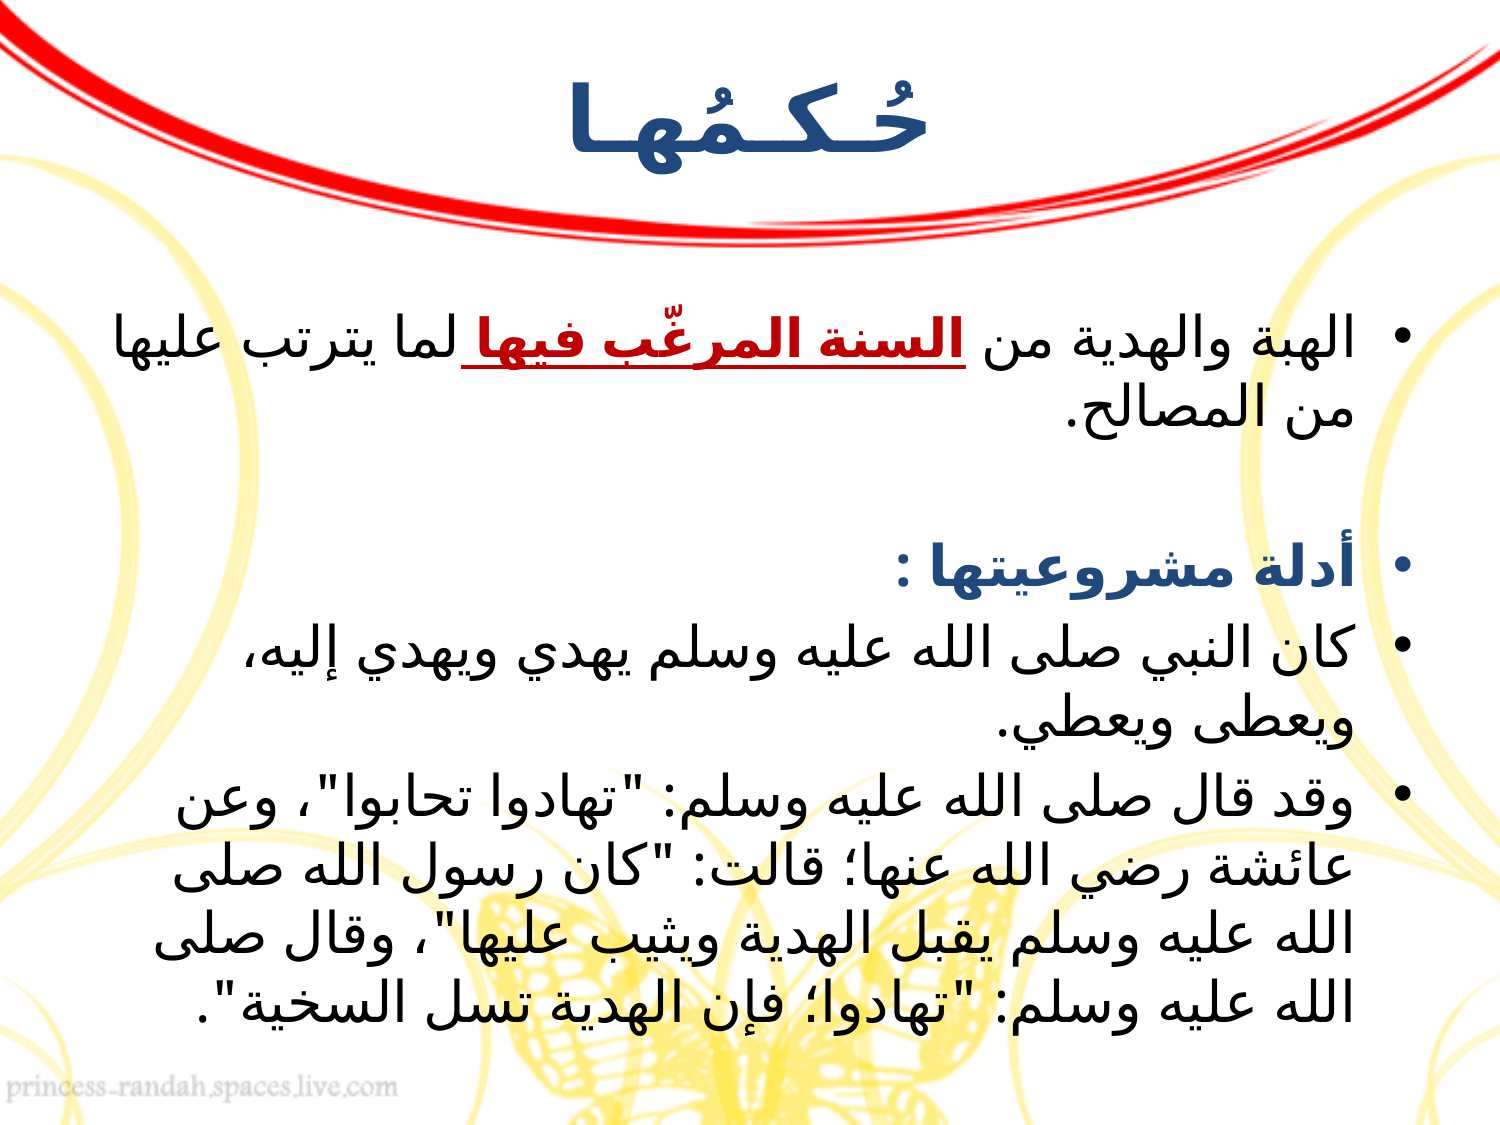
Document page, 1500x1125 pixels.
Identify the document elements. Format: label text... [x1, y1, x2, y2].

title حُـكـمُهـا [75, 45, 1425, 188]
list الهبة والهدية من السنة المرغّب فيها لما يترتب عليها من المصالح. أدلة مشروعيتها : كان النبي صلى الله عليه وسلم يهدي ويهدي إليه، ويعطى ويعطي. وقد قال صلى الله عليه وسلم: "تهادوا تحابوا"، وعن عائشة رضي الله عنها؛ قالت: "كان رسول الله صلى الله عليه وسلم يقبل الهدية ويثيب عليها"، وقال صلى الله عليه وسلم: "تهادوا؛ فإن الهدية تسل السخية". [75, 212, 1425, 1050]
picture [0, 0, 1500, 1125]
